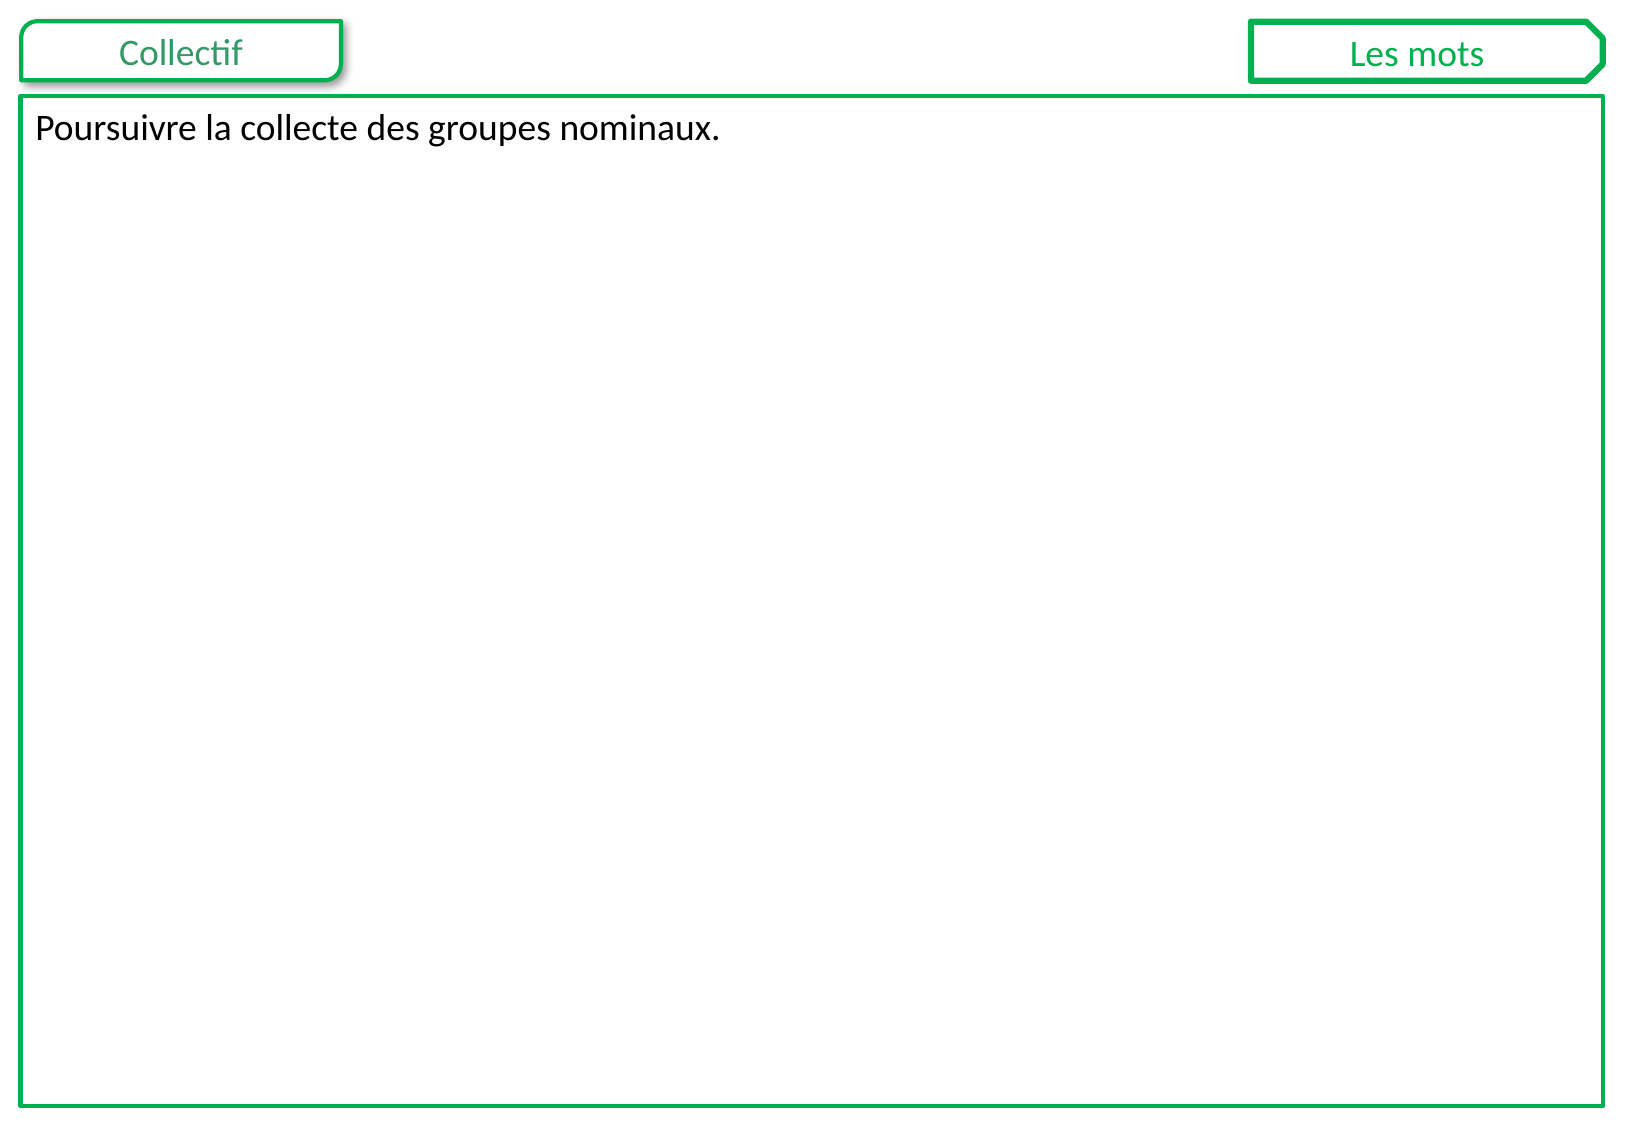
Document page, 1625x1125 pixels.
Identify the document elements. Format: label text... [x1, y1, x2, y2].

list Poursuivre la collecte des groupes nominaux. [18, 94, 1605, 1108]
list Les mots [1250, 21, 1584, 81]
